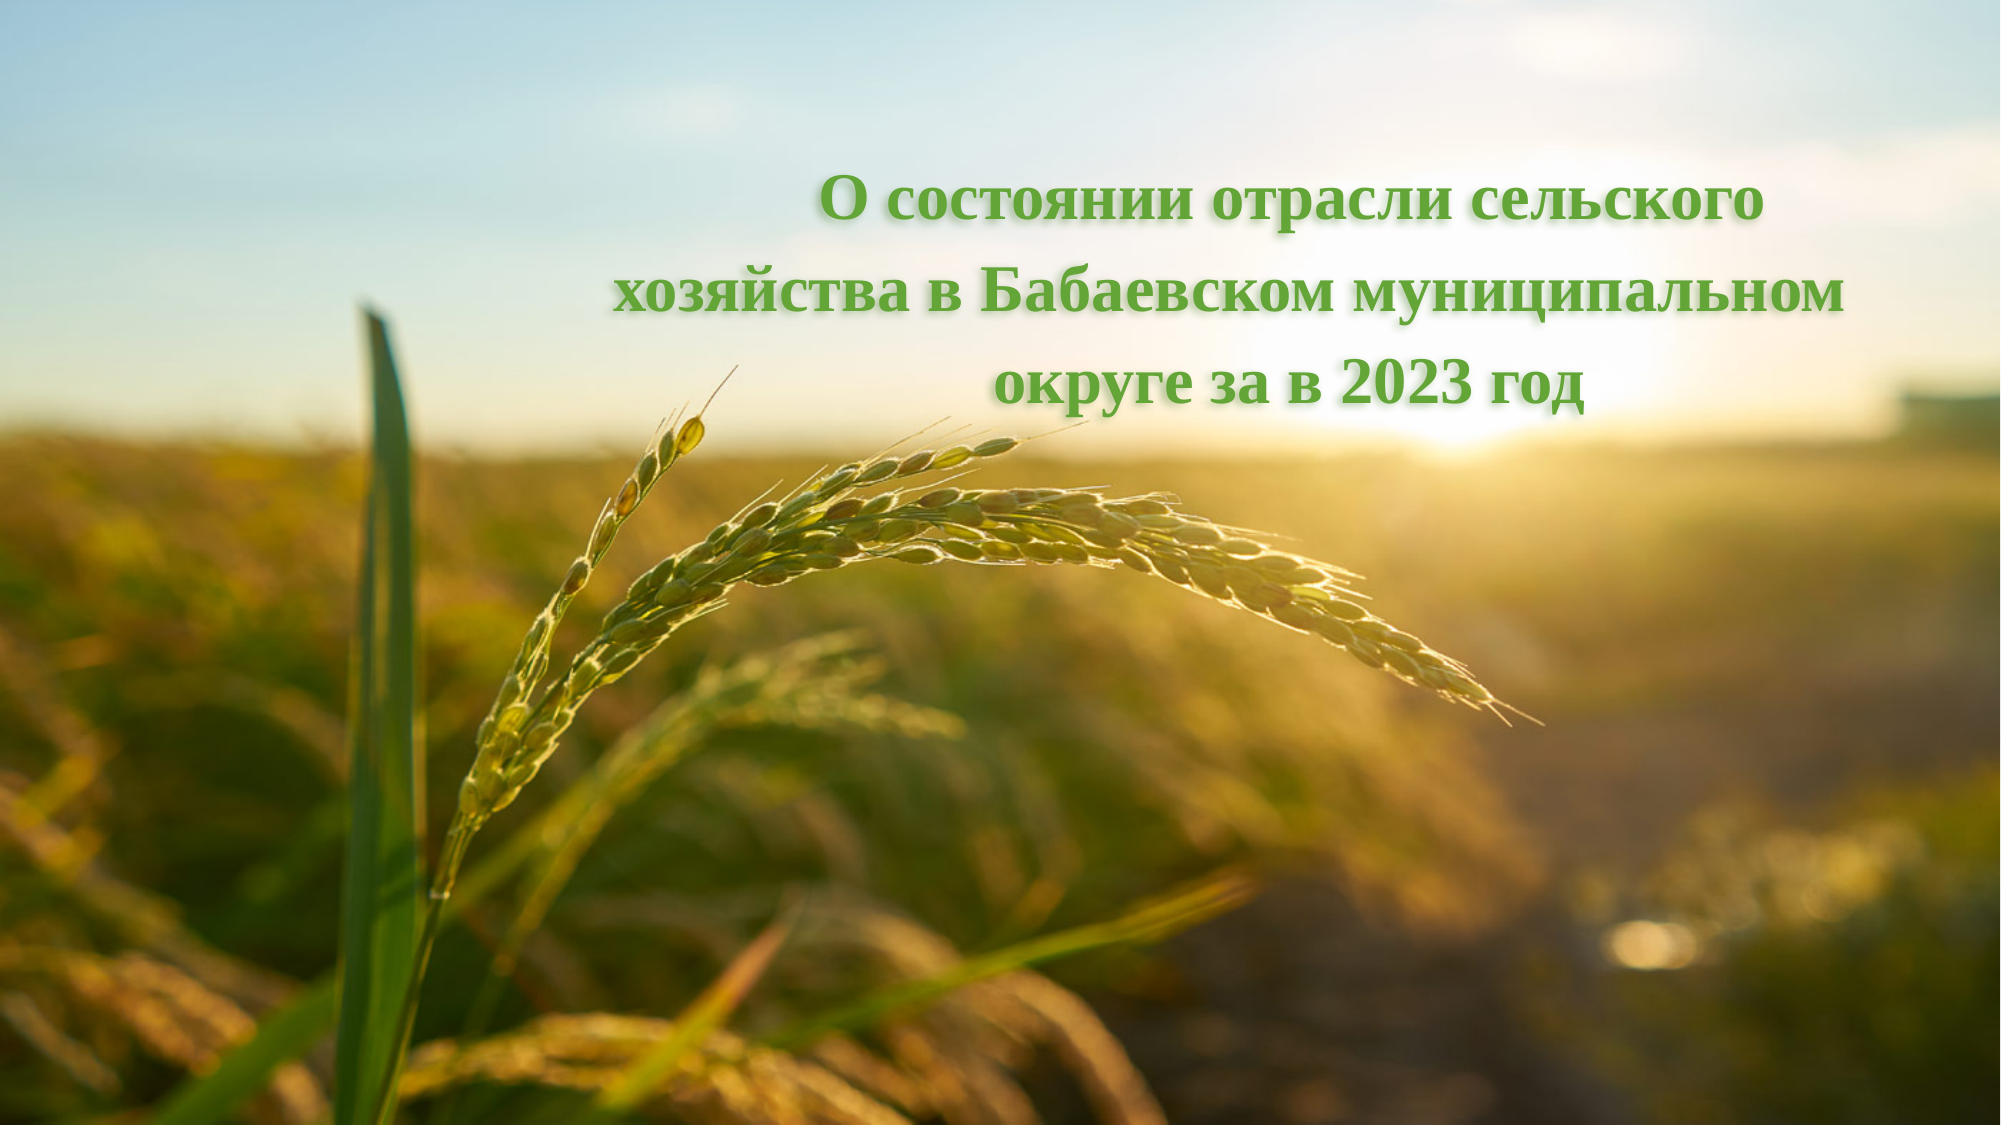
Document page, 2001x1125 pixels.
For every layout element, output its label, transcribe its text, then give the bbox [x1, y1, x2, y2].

title О состоянии отрасли сельского хозяйства в Бабаевском муниципальном округе за в 2023 год [592, 137, 1937, 424]
picture [0, 0, 2001, 1125]
